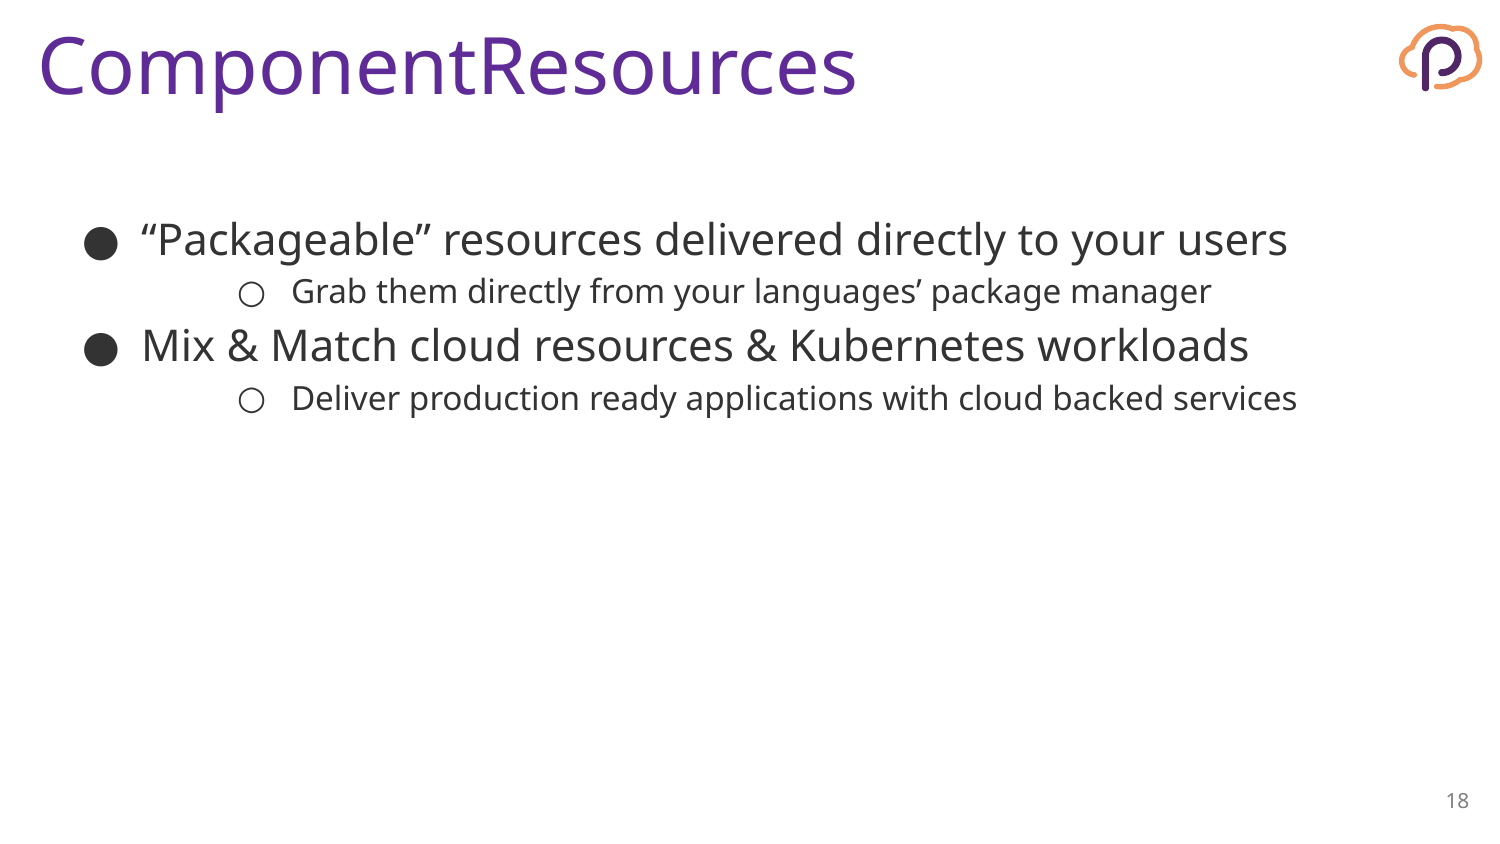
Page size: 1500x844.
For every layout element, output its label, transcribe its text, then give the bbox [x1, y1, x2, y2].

list “Packageable” resources delivered directly to your users Grab them directly from your languages’ package manager Mix & Match cloud resources & Kubernetes workloads Deliver production ready applications with cloud backed services [51, 189, 1449, 750]
title ComponentResources [22, 0, 1421, 124]
slide_number ‹#› [1394, 769, 1484, 834]
picture [1421, 4, 1494, 111]
